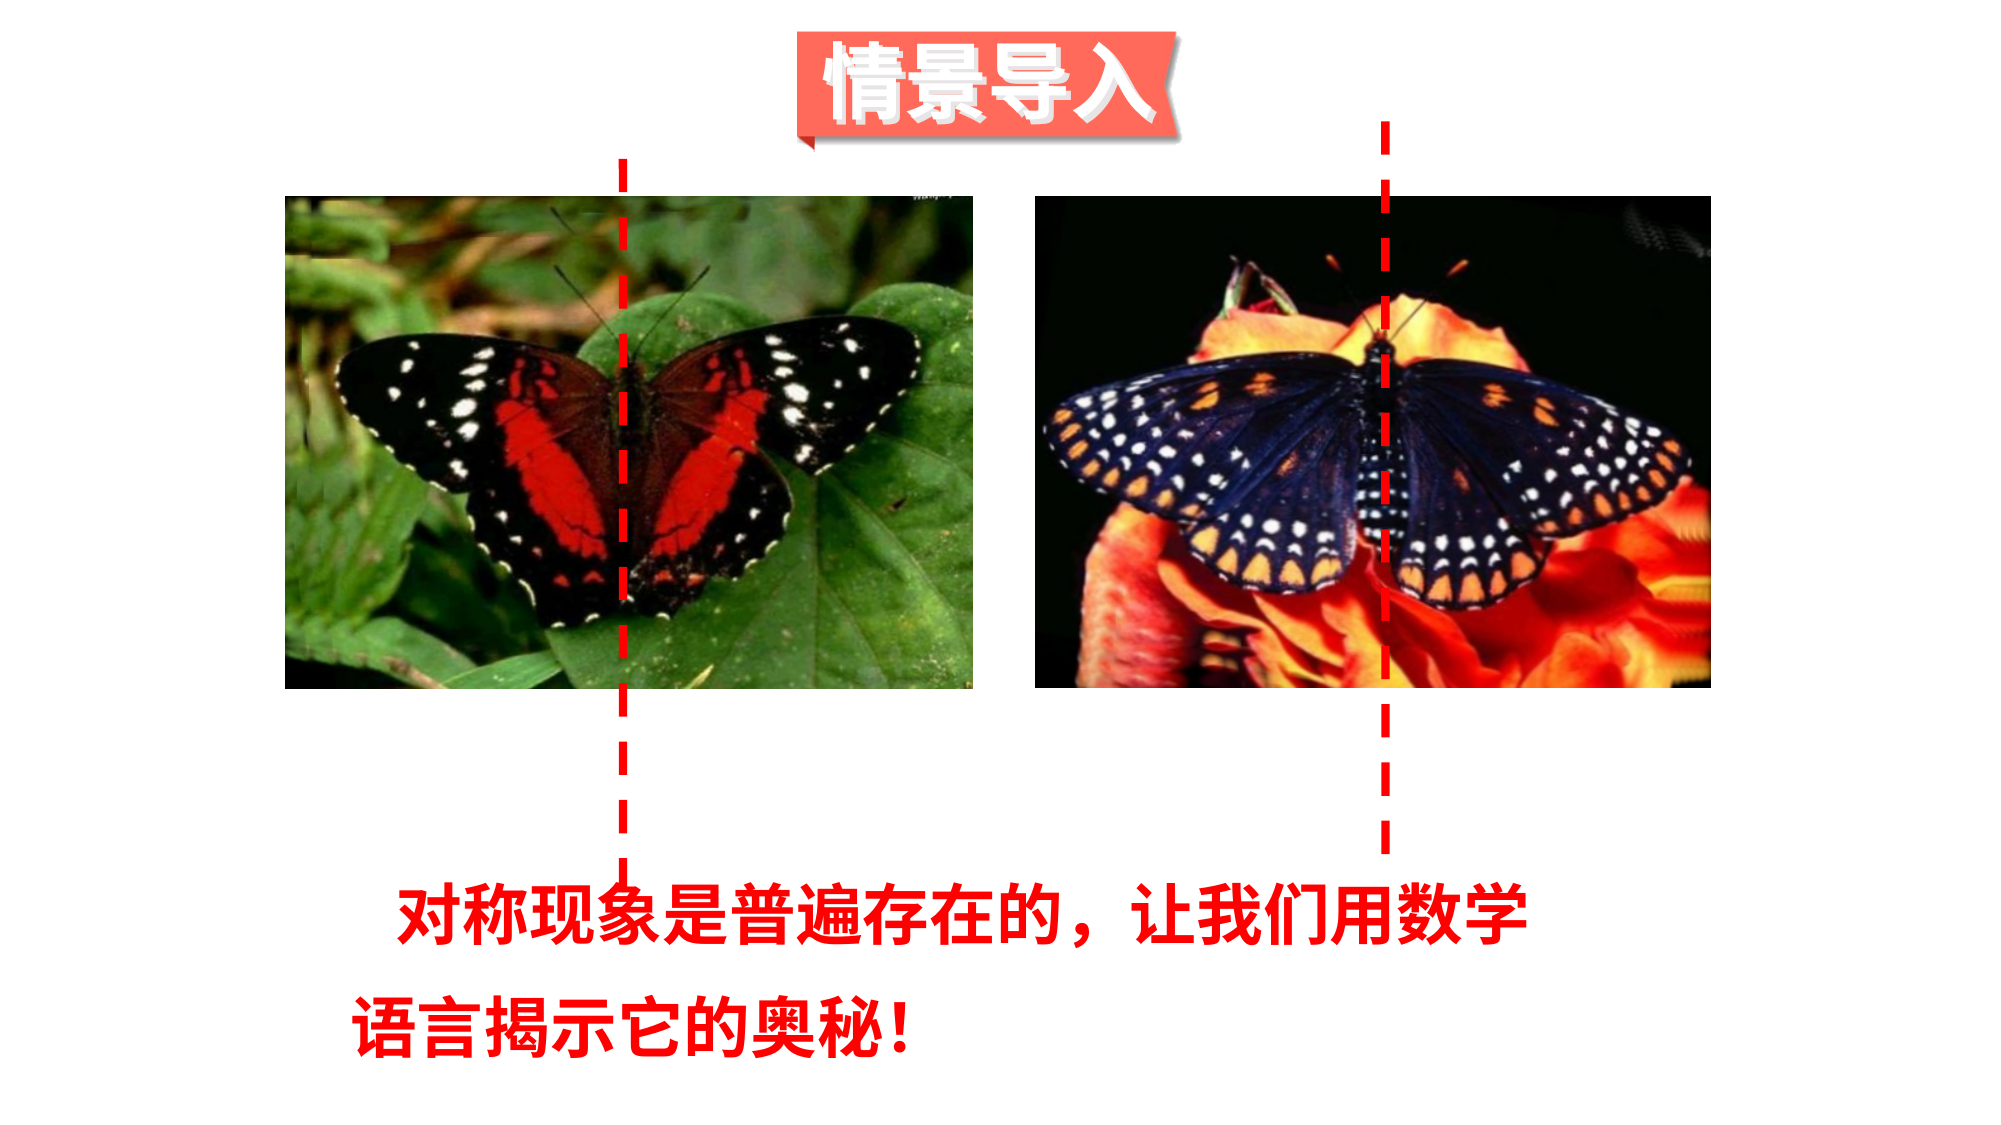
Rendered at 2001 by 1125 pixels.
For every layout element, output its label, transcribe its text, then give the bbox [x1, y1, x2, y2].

picture [1035, 196, 1711, 688]
picture [285, 196, 973, 689]
text_box 对称现象是普遍存在的，让我们用数学 语言揭示它的奥秘！ [335, 865, 1698, 1074]
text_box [787, 7, 1236, 233]
